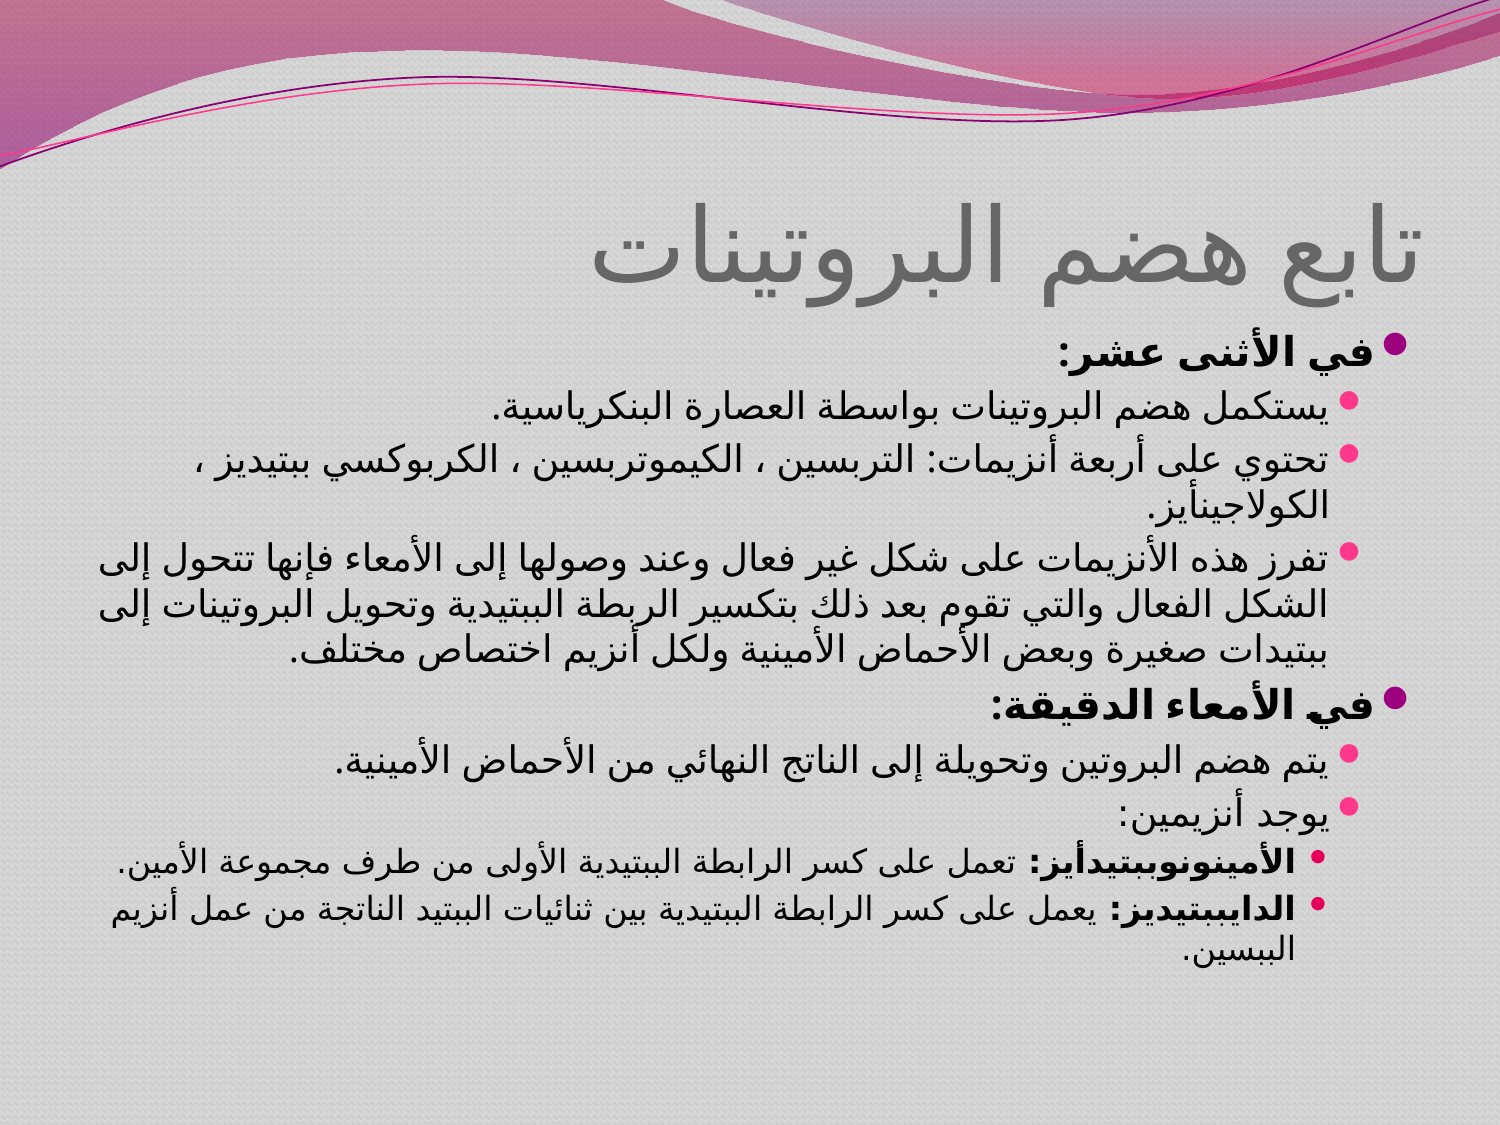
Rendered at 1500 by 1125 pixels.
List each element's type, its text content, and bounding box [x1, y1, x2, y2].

list في الأثنى عشر: يستكمل هضم البروتينات بواسطة العصارة البنكرياسية. تحتوي على أربعة أنزيمات: التربسين ، الكيموتربسين ، الكربوكسي ببتيديز ، الكولاجينأيز. تفرز هذه الأنزيمات على شكل غير فعال وعند وصولها إلى الأمعاء فإنها تتحول إلى الشكل الفعال والتي تقوم بعد ذلك بتكسير الربطة الببتيدية وتحويل البروتينات إلى ببتيدات صغيرة وبعض الأحماض الأمينية ولكل أنزيم اختصاص مختلف. في الأمعاء الدقيقة: يتم هضم البروتين وتحويلة إلى الناتج النهائي من الأحماض الأمينية. يوجد أنزيمين: الأمينونوببتيدأيز: تعمل على كسر الرابطة الببتيدية الأولى من طرف مجموعة الأمين. الدايببتيديز: يعمل على كسر الرابطة الببتيدية بين ثنائيات الببتيد الناتجة من عمل أنزيم الببسين. [75, 317, 1425, 1038]
title تابع هضم البروتينات [75, 115, 1425, 303]
